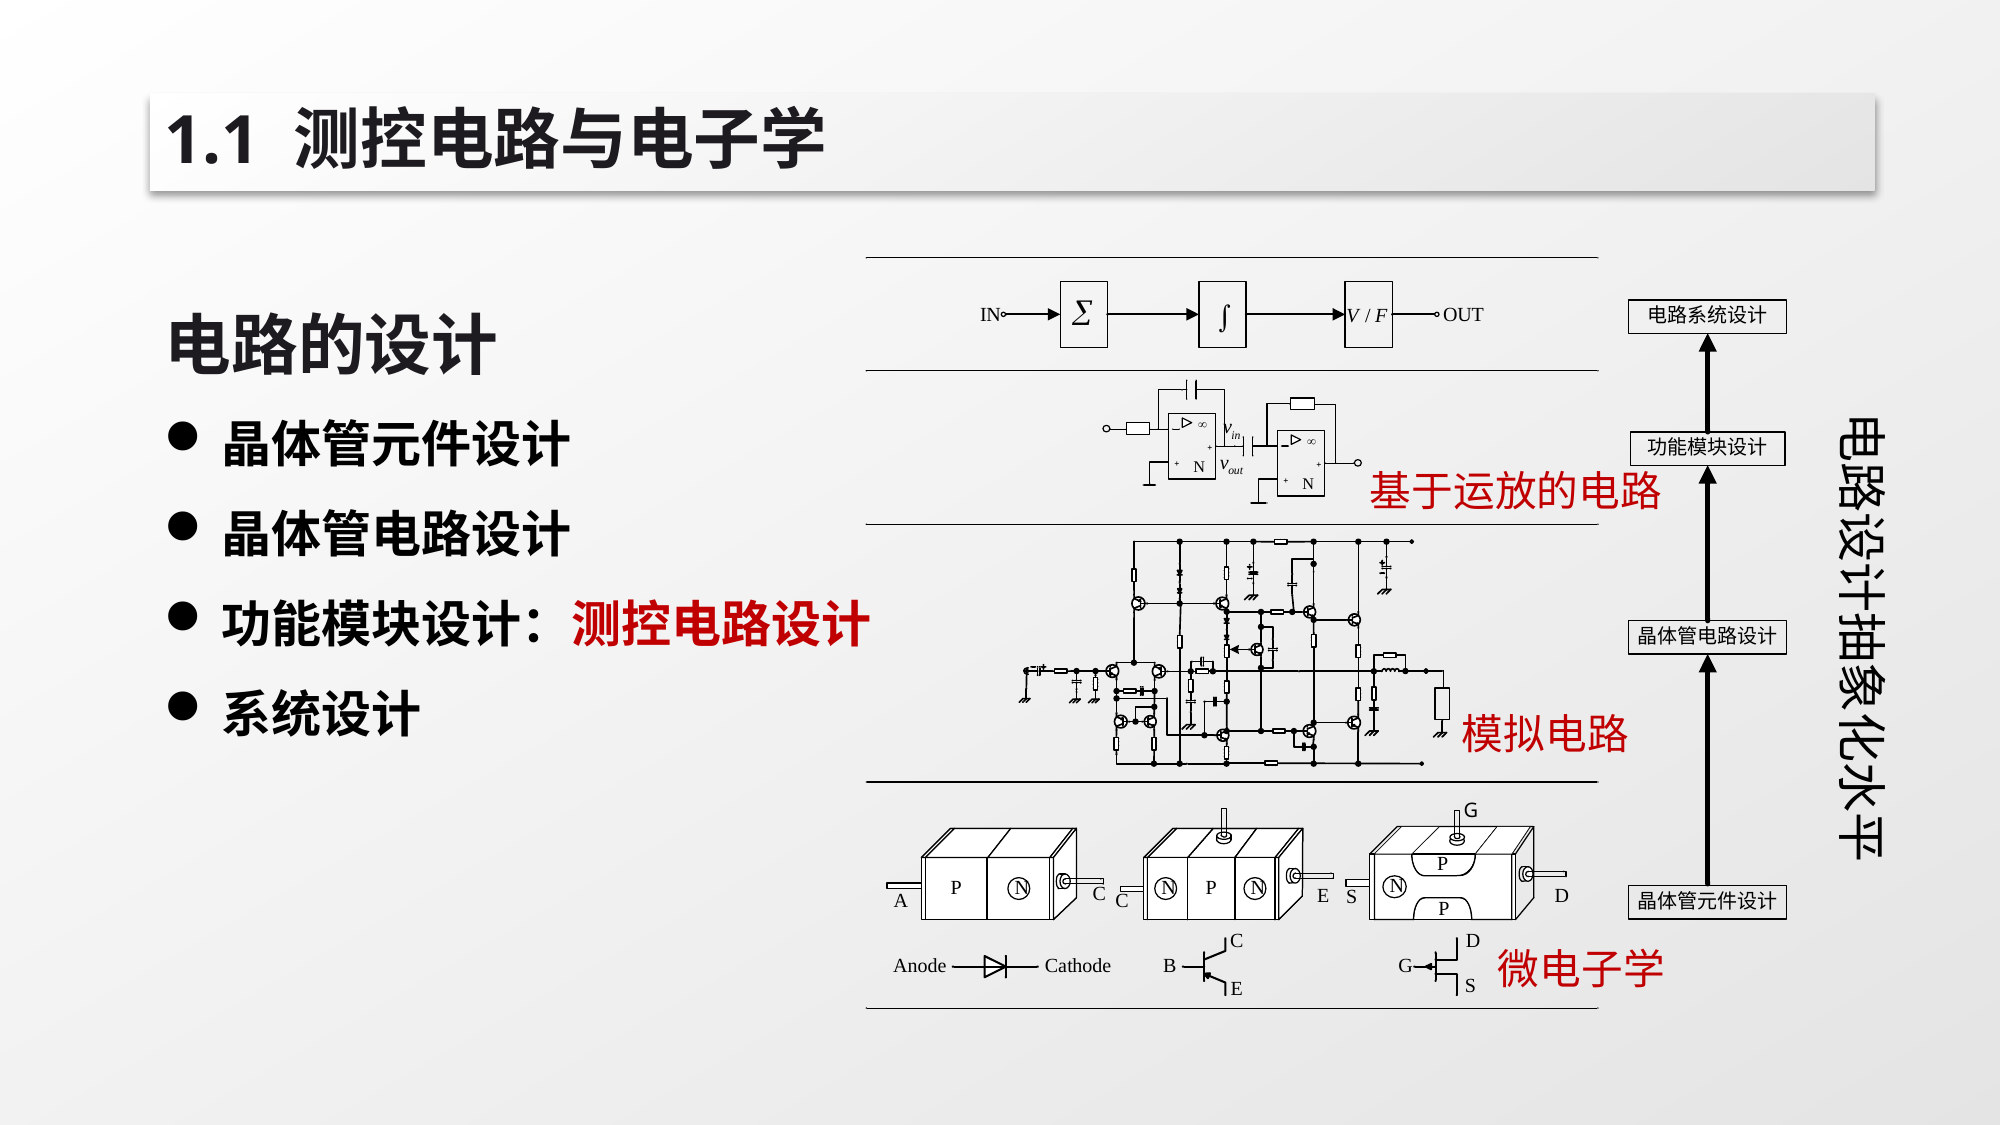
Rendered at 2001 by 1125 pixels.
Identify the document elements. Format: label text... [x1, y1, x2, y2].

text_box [863, 255, 1789, 1010]
list 电路的设计 晶体管元件设计 晶体管电路设计 功能模块设计：测控电路设计 系统设计 [149, 255, 1875, 1078]
text_box 电路设计抽象化水平 [1809, 397, 1901, 868]
title 1.1 测控电路与电子学 [149, 93, 1875, 191]
